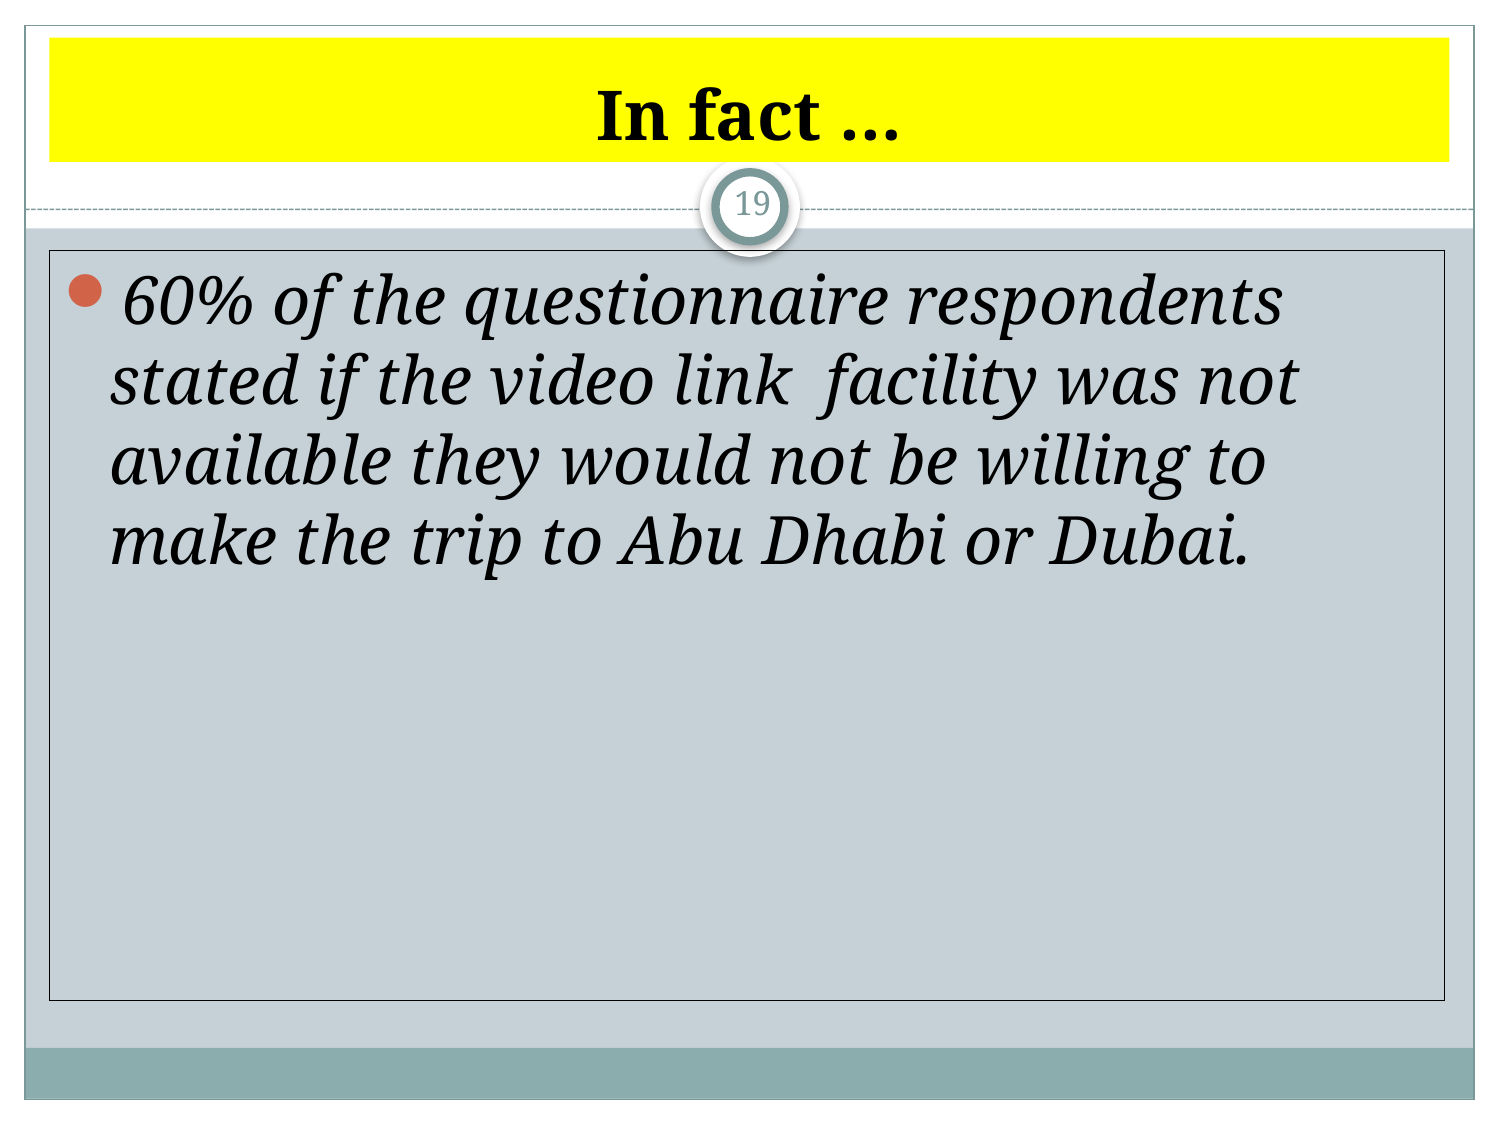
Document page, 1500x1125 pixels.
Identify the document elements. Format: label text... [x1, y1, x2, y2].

title In fact … [49, 37, 1450, 162]
slide_number 19 [715, 168, 791, 241]
list 60% of the questionnaire respondents stated if the video link facility was not available they would not be willing to make the trip to Abu Dhabi or Dubai. [49, 250, 1445, 1001]
